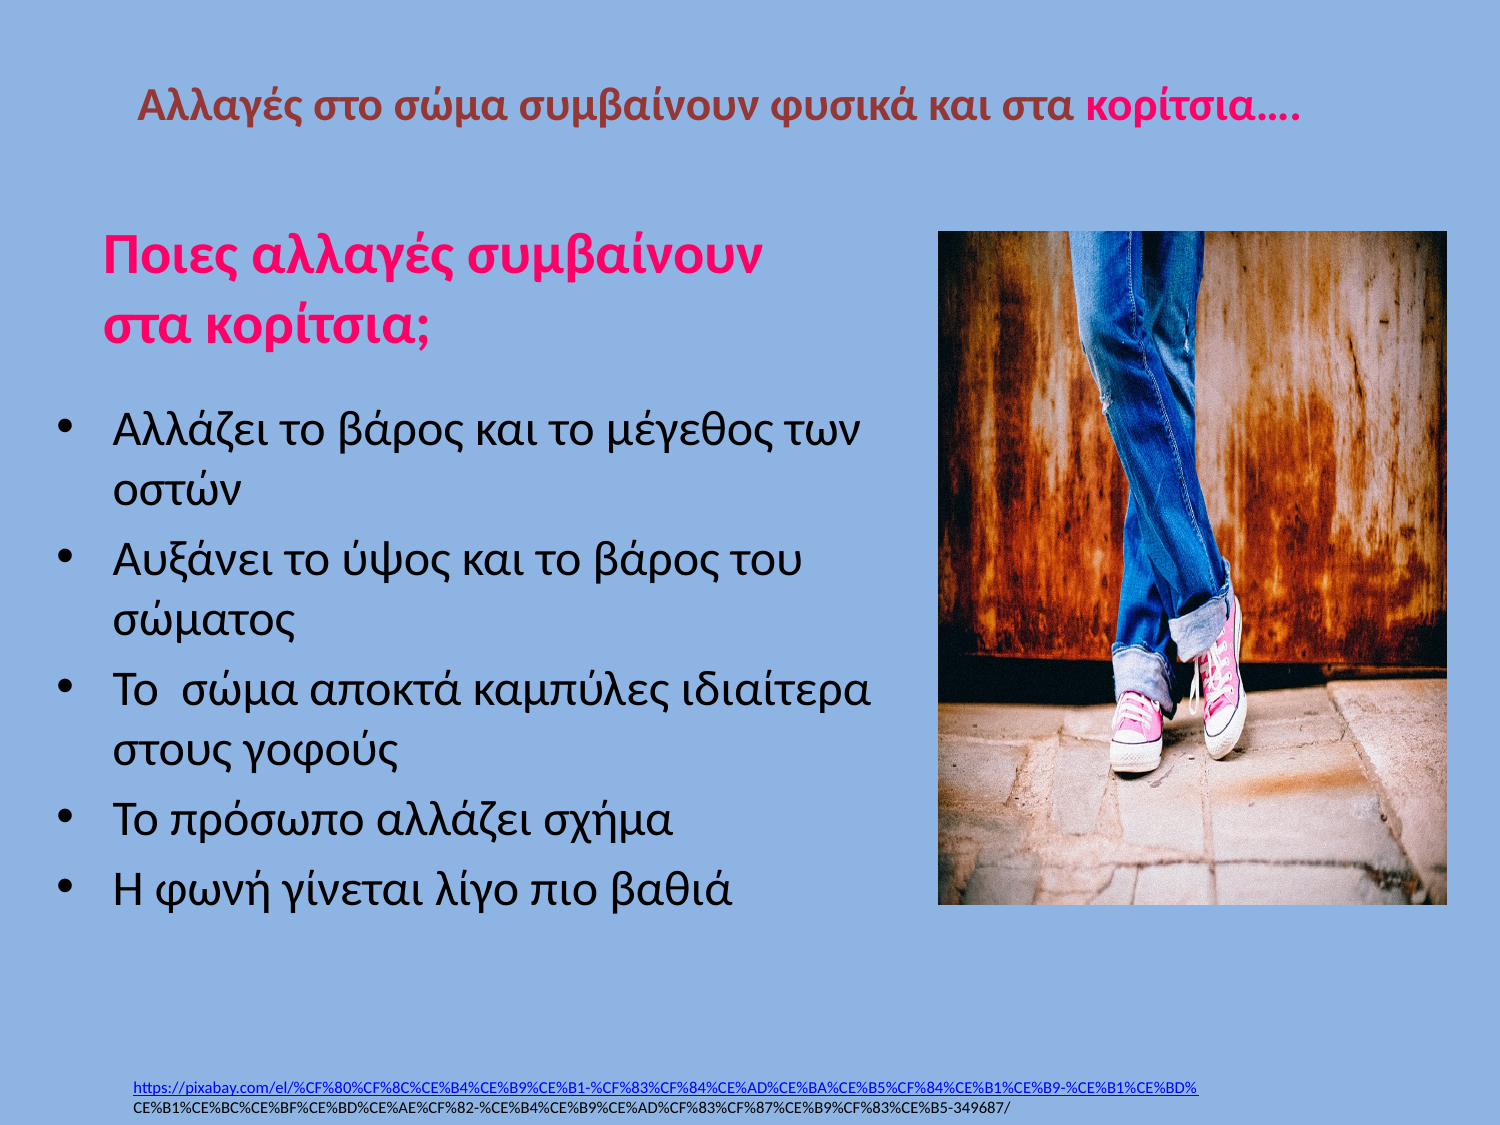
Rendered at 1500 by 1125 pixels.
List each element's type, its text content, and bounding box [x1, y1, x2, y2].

picture [938, 231, 1447, 906]
list Αλλάζει το βάρος και το μέγεθος των οστών Αυξάνει το ύψος και το βάρος του σώματος Το σώμα αποκτά καμπύλες ιδιαίτερα στους γοφούς Το πρόσωπο αλλάζει σχήμα Η φωνή γίνεται λίγο πιο βαθιά [41, 338, 904, 977]
text_box Ποιες αλλαγές συμβαίνουν στα κορίτσια; [88, 208, 880, 363]
text_box https://pixabay.com/el/%CF%80%CF%8C%CE%B4%CE%B9%CE%B1-%CF%83%CF%84%CE%AD%CE%BA%CE%B5%CF%84%CE%B1%CE%B9-%CE%B1%CE%BD% CE%B1%CE%BC%CE%BF%CE%BD%CE%AE%CF%82-%CE%B4%CE%B9%CE%AD%CF%83%CF%87%CE%B9%CF%83%CE%B5-349687/ [118, 1069, 1214, 1125]
title Αλλαγές στο σώμα συμβαίνουν φυσικά και στα κορίτσια…. [75, 0, 1365, 197]
